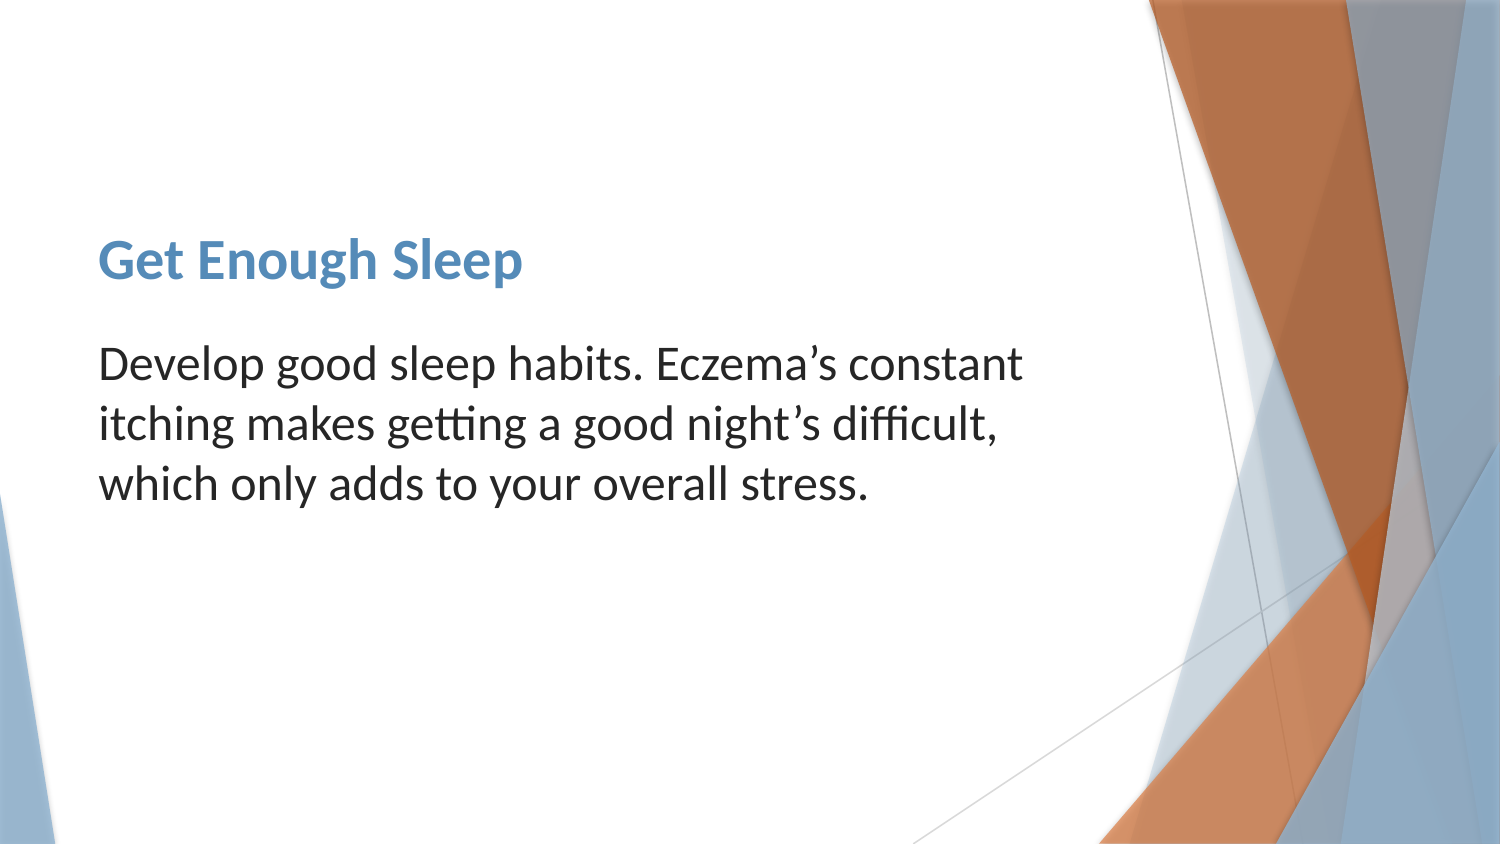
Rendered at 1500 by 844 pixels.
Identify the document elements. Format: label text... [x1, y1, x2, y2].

title Get Enough Sleep [83, 214, 1141, 302]
list Develop good sleep habits. Eczema’s constant itching makes getting a good night’s difficult, which only adds to your overall stress. [83, 322, 1141, 800]
